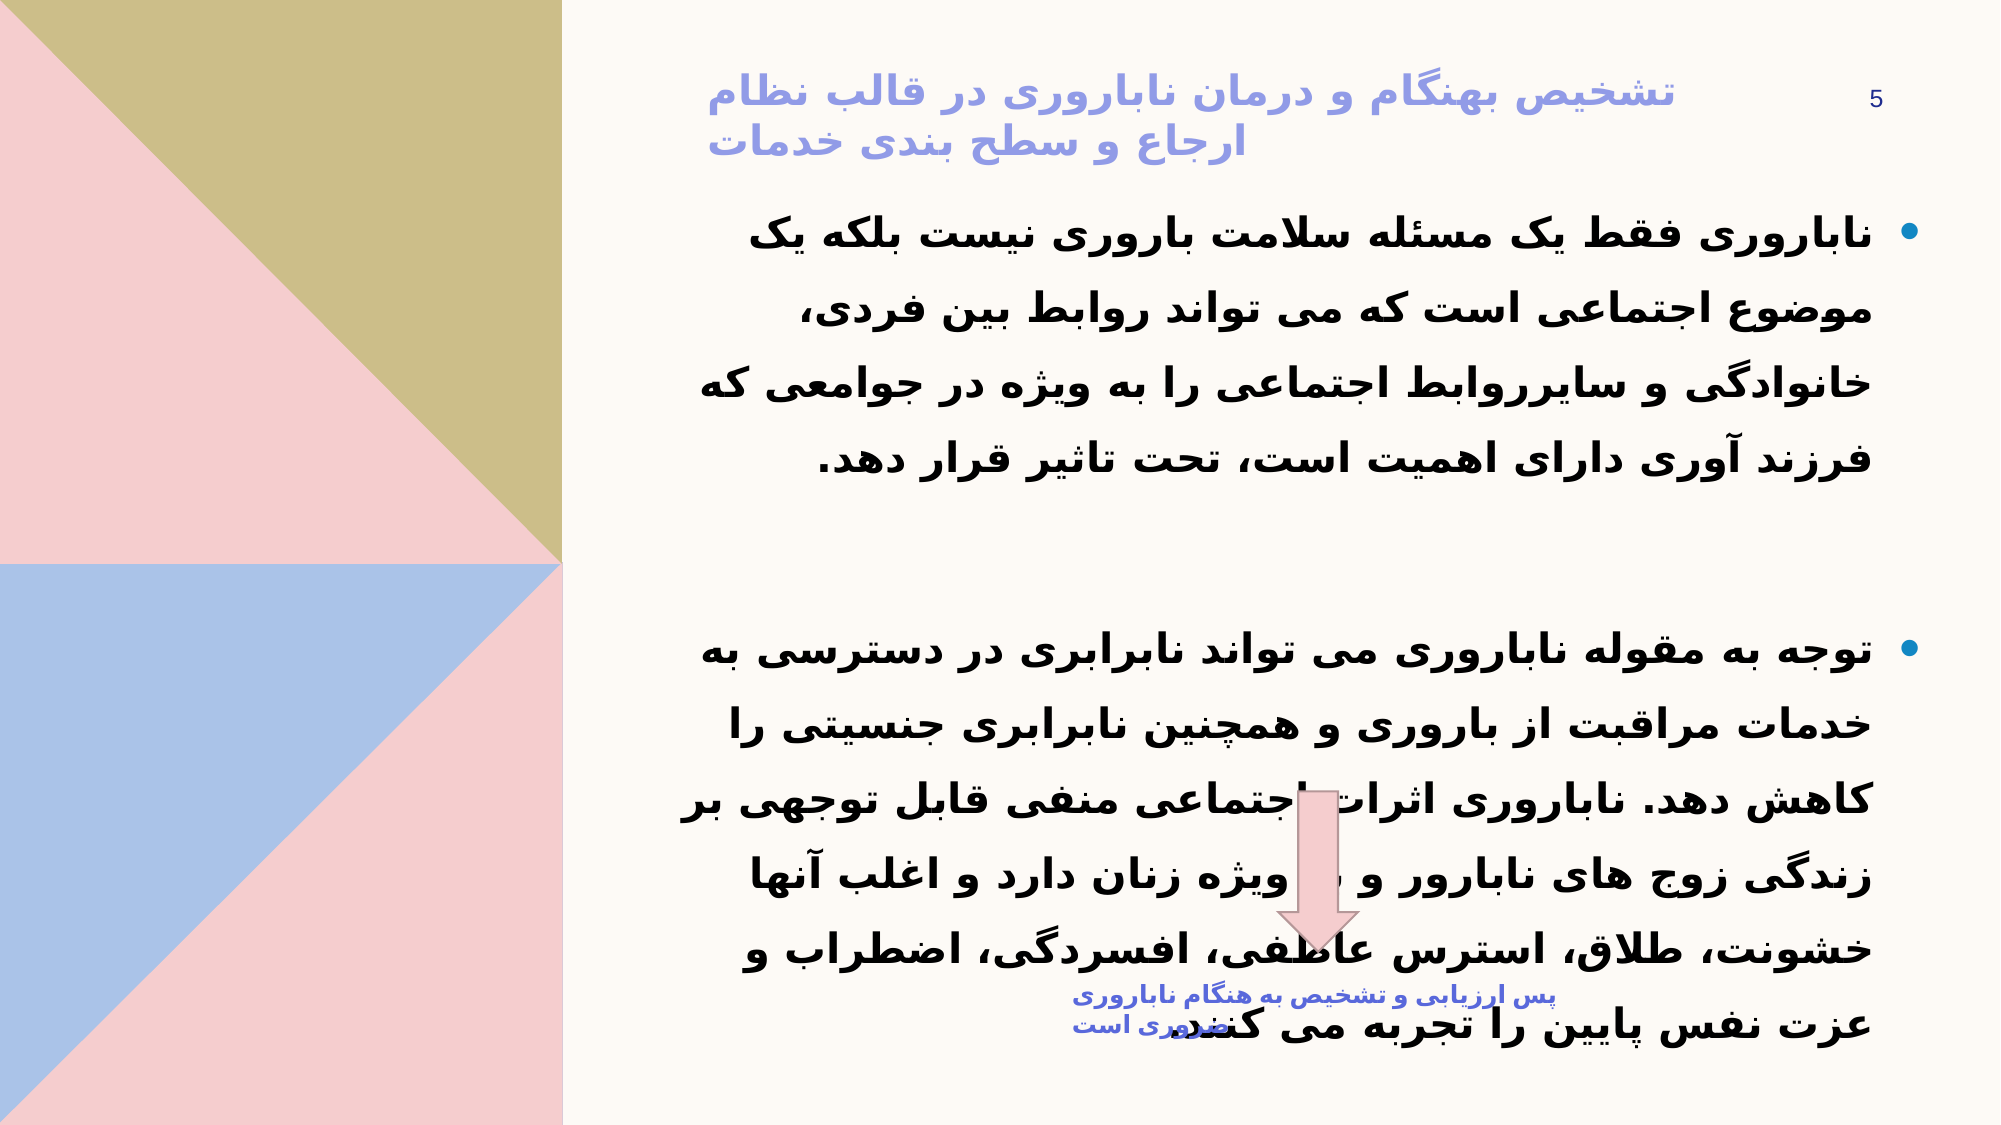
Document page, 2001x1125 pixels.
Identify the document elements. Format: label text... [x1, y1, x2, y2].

slide_number 5 [1795, 75, 1958, 120]
footer [693, 75, 1218, 120]
title تشخیص بهنگام و درمان ناباروری در قالب نظام ارجاع و سطح بندی خدمات [693, 56, 1803, 173]
text_box [1275, 790, 1361, 954]
list ناباروری فقط یک مسئله سلامت باروری نیست بلکه یک موضوع اجتماعی است که می تواند روابط بین فردی، خانوادگی و سایرروابط اجتماعی را به ویژه در جوامعی که فرزند آوری دارای اهمیت است، تحت تاثیر قرار دهد. توجه به مقوله ناباروری می تواند نابرابری در دسترسی به خدمات مراقبت از باروری و همچنین نابرابری جنسیتی را کاهش دهد. ناباروری اثرات اجتماعی منفی قابل توجهی بر زندگی زوج های نابارور و به ویژه زنان دارد و اغلب آنها خشونت، طلاق، استرس عاطفی، افسردگی، اضطراب و عزت نفس پایین را تجربه می کنند. [620, 173, 1937, 972]
text_box پس ارزیابی و تشخیص به هنگام ناباروری ضروری است [1056, 971, 1595, 1047]
